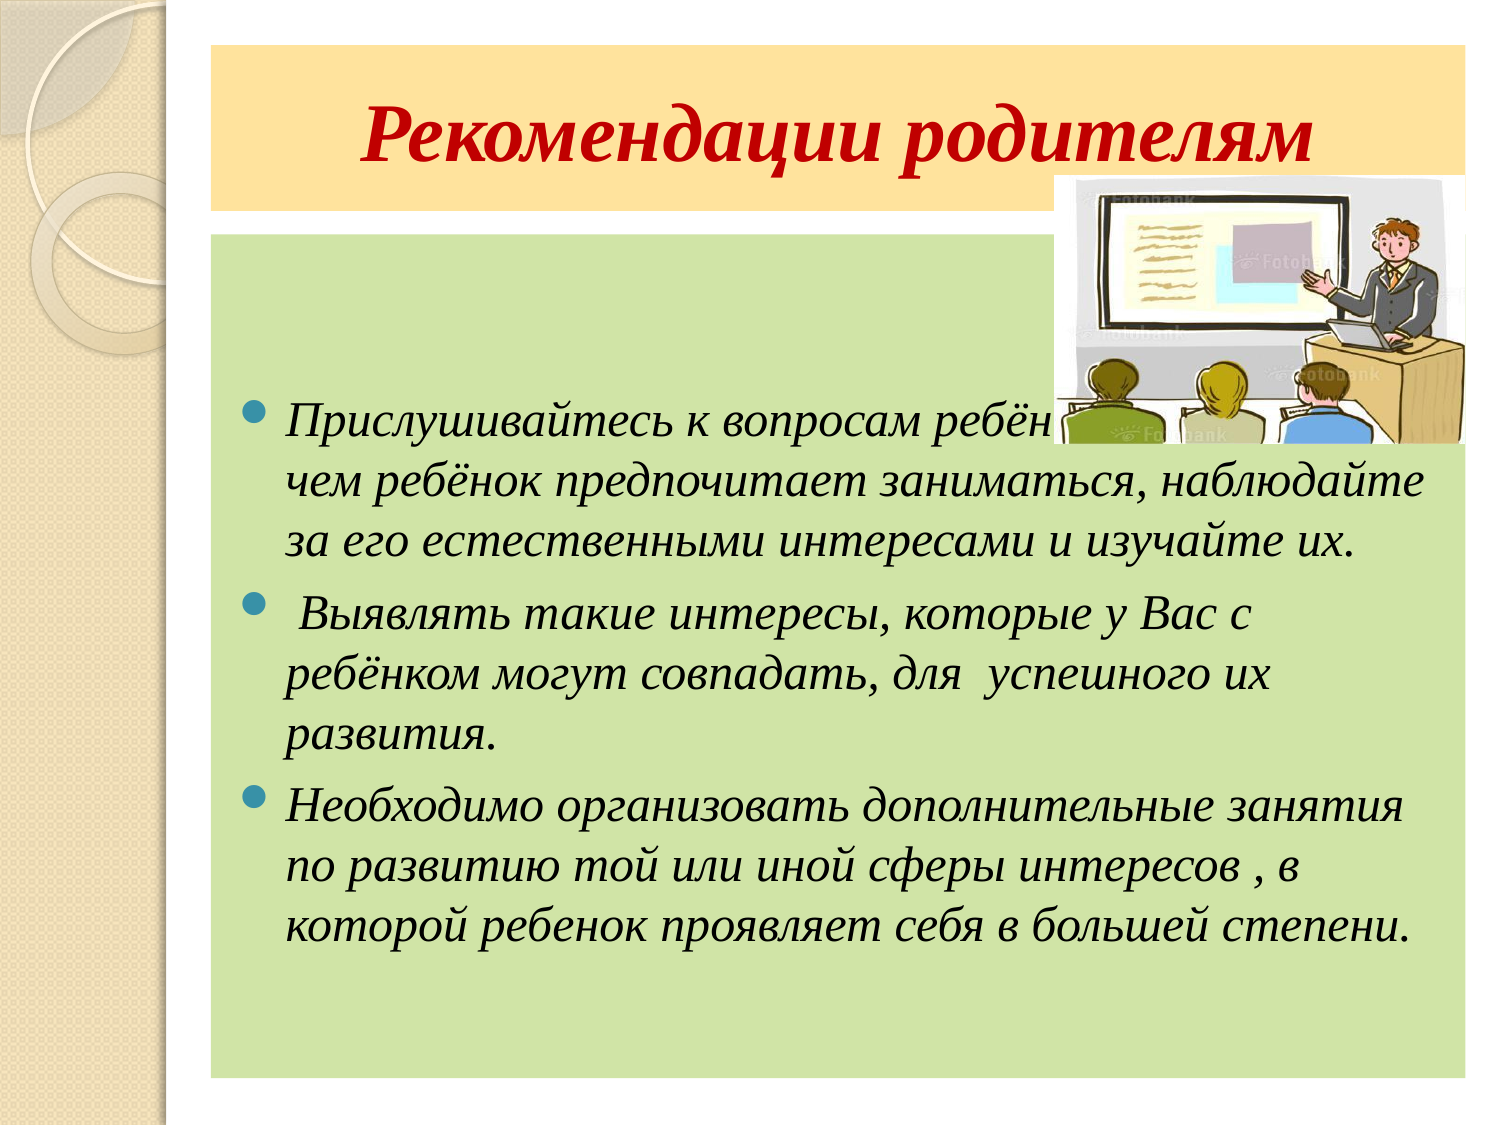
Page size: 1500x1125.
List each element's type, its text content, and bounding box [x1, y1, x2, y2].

list Прислушивайтесь к вопросам ребёнка, отмечайте, чем ребёнок предпочитает заниматься, наблюдайте за его естественными интересами и изучайте их. Выявлять такие интересы, которые у Вас с ребёнком могут совпадать, для успешного их развития. Необходимо организовать дополнительные занятия по развитию той или иной сферы интересов , в которой ребенок проявляет себя в большей степени. [210, 234, 1466, 1079]
picture [1054, 175, 1466, 444]
title Рекомендации родителям [210, 45, 1466, 211]
